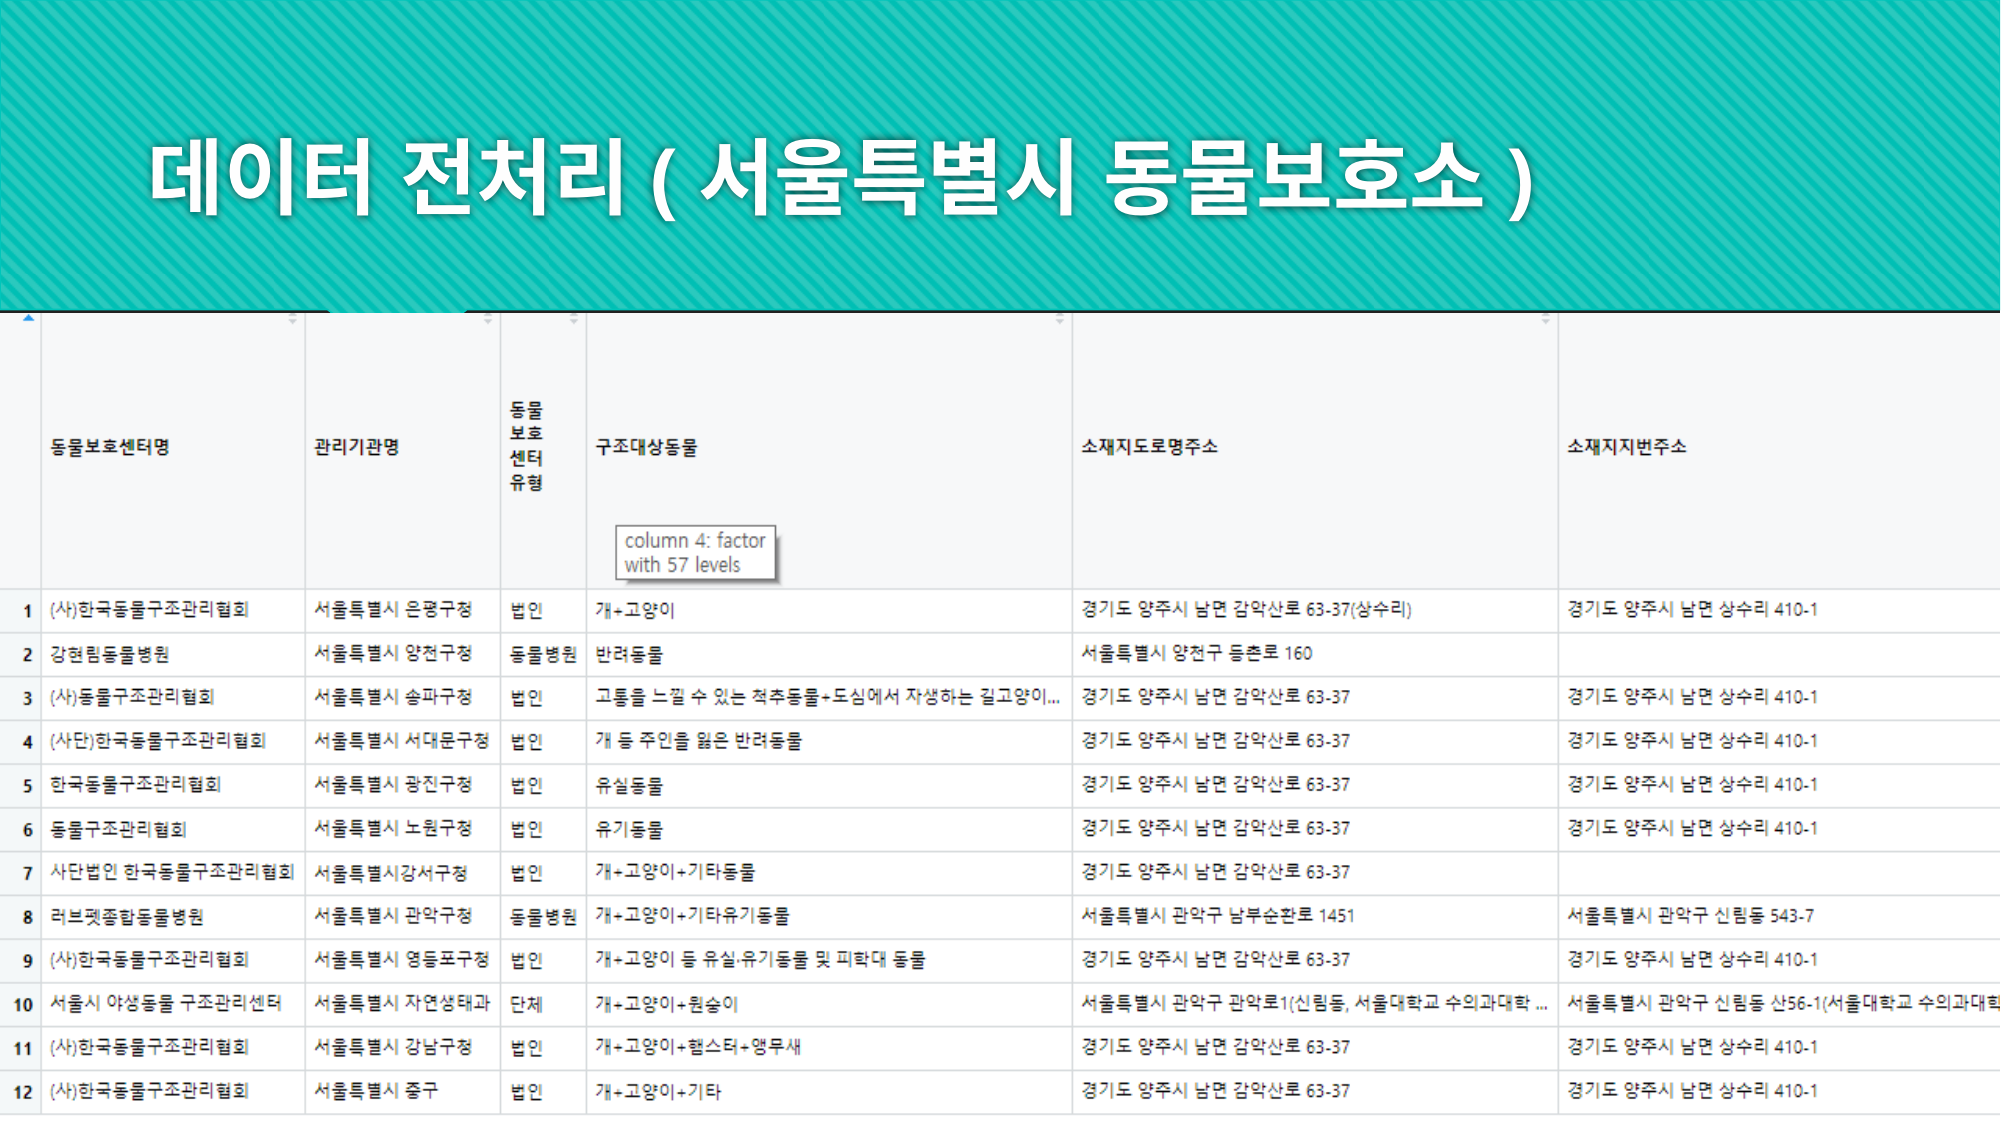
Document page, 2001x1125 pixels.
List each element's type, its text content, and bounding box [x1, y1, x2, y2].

title 데이터 전처리(서울특별시 동물보호소) [132, 73, 1868, 233]
picture [0, 313, 2000, 1125]
